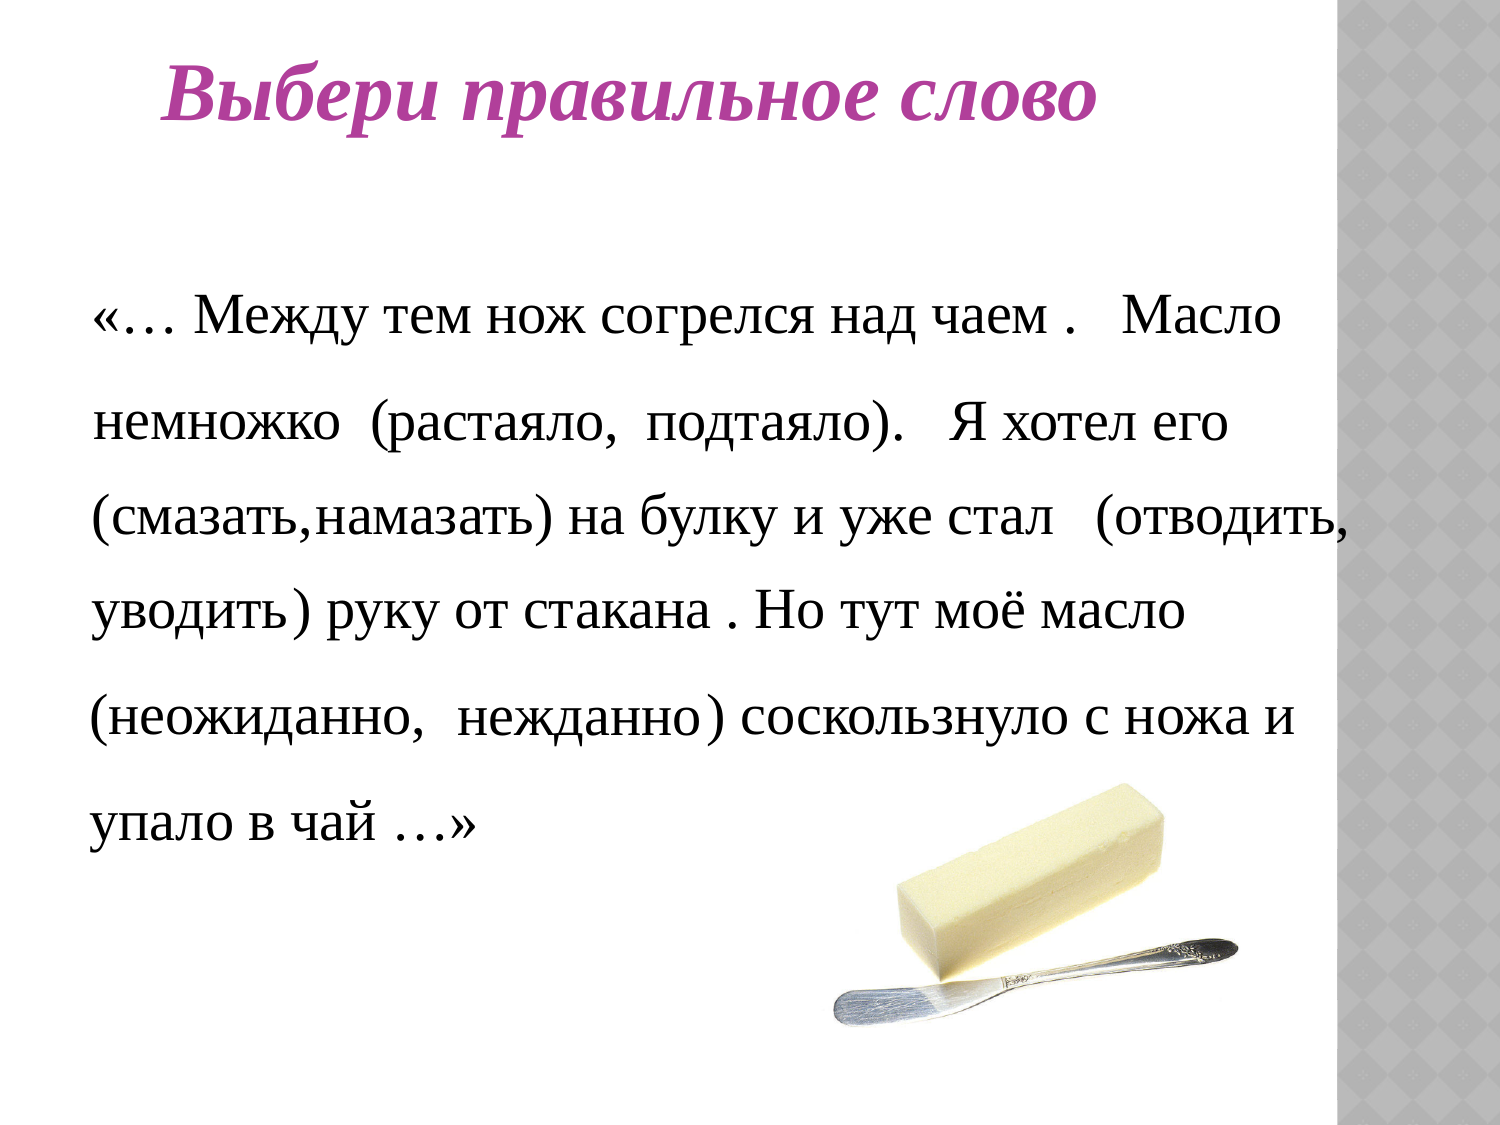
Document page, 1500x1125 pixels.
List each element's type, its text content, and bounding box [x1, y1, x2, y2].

text_box намазать) на булку и уже стал [301, 468, 1080, 563]
text_box ) соскользнуло с ножа и [691, 668, 1401, 799]
text_box немножко ( [78, 373, 420, 459]
text_box «… Между тем нож согрелся над чаем . Масло [76, 267, 1365, 353]
text_box нежданно [442, 669, 814, 800]
text_box (отводить, [1080, 468, 1459, 563]
text_box упало в чай …» [74, 774, 495, 860]
text_box уводить [76, 563, 277, 668]
text_box Выбери правильное слово [76, 30, 1206, 145]
text_box подтаяло). Я хотел его [631, 374, 1311, 468]
picture [820, 762, 1247, 1047]
text_box ) руку от стакана . Но тут моё масло [277, 563, 1500, 693]
text_box (неожиданно, [74, 668, 457, 754]
text_box растаяло, [372, 374, 631, 468]
text_box (смазать, [76, 468, 301, 563]
